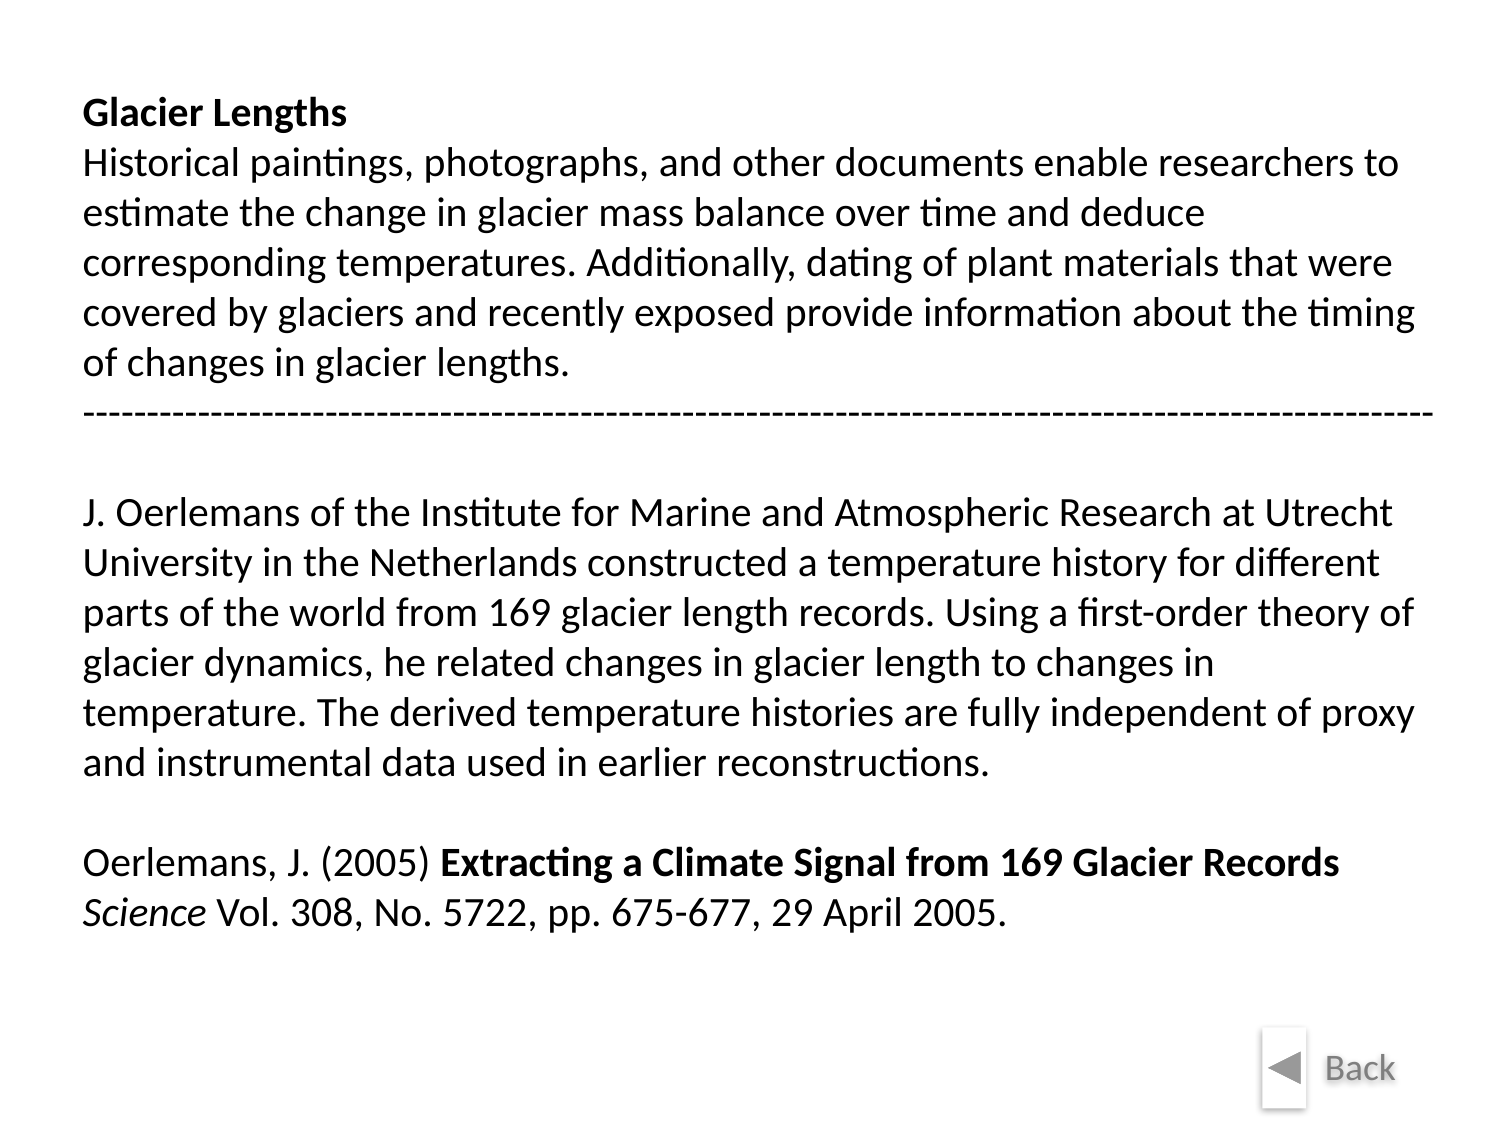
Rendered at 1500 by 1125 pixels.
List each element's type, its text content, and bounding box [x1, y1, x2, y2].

text_box Glacier Lengths Historical paintings, photographs, and other documents enable researchers to estimate the change in glacier mass balance over time and deduce corresponding temperatures. Additionally, dating of plant materials that were covered by glaciers and recently exposed provide information about the timing of changes in glacier lengths. ---------------------------------------------------------------------------------------------------------- J. Oerlemans of the Institute for Marine and Atmospheric Research at Utrecht University in the Netherlands constructed a temperature history for different parts of the world from 169 glacier length records. Using a first-order theory of glacier dynamics, he related changes in glacier length to changes in temperature. The derived temperature histories are fully independent of proxy and instrumental data used in earlier reconstructions. Oerlemans, J. (2005) Extracting a Climate Signal from 169 Glacier Records Science Vol. 308, No. 5722, pp. 675-677, 29 April 2005. [67, 77, 1453, 993]
text_box [1262, 1027, 1307, 1109]
text_box Back [1220, 1006, 1500, 1125]
